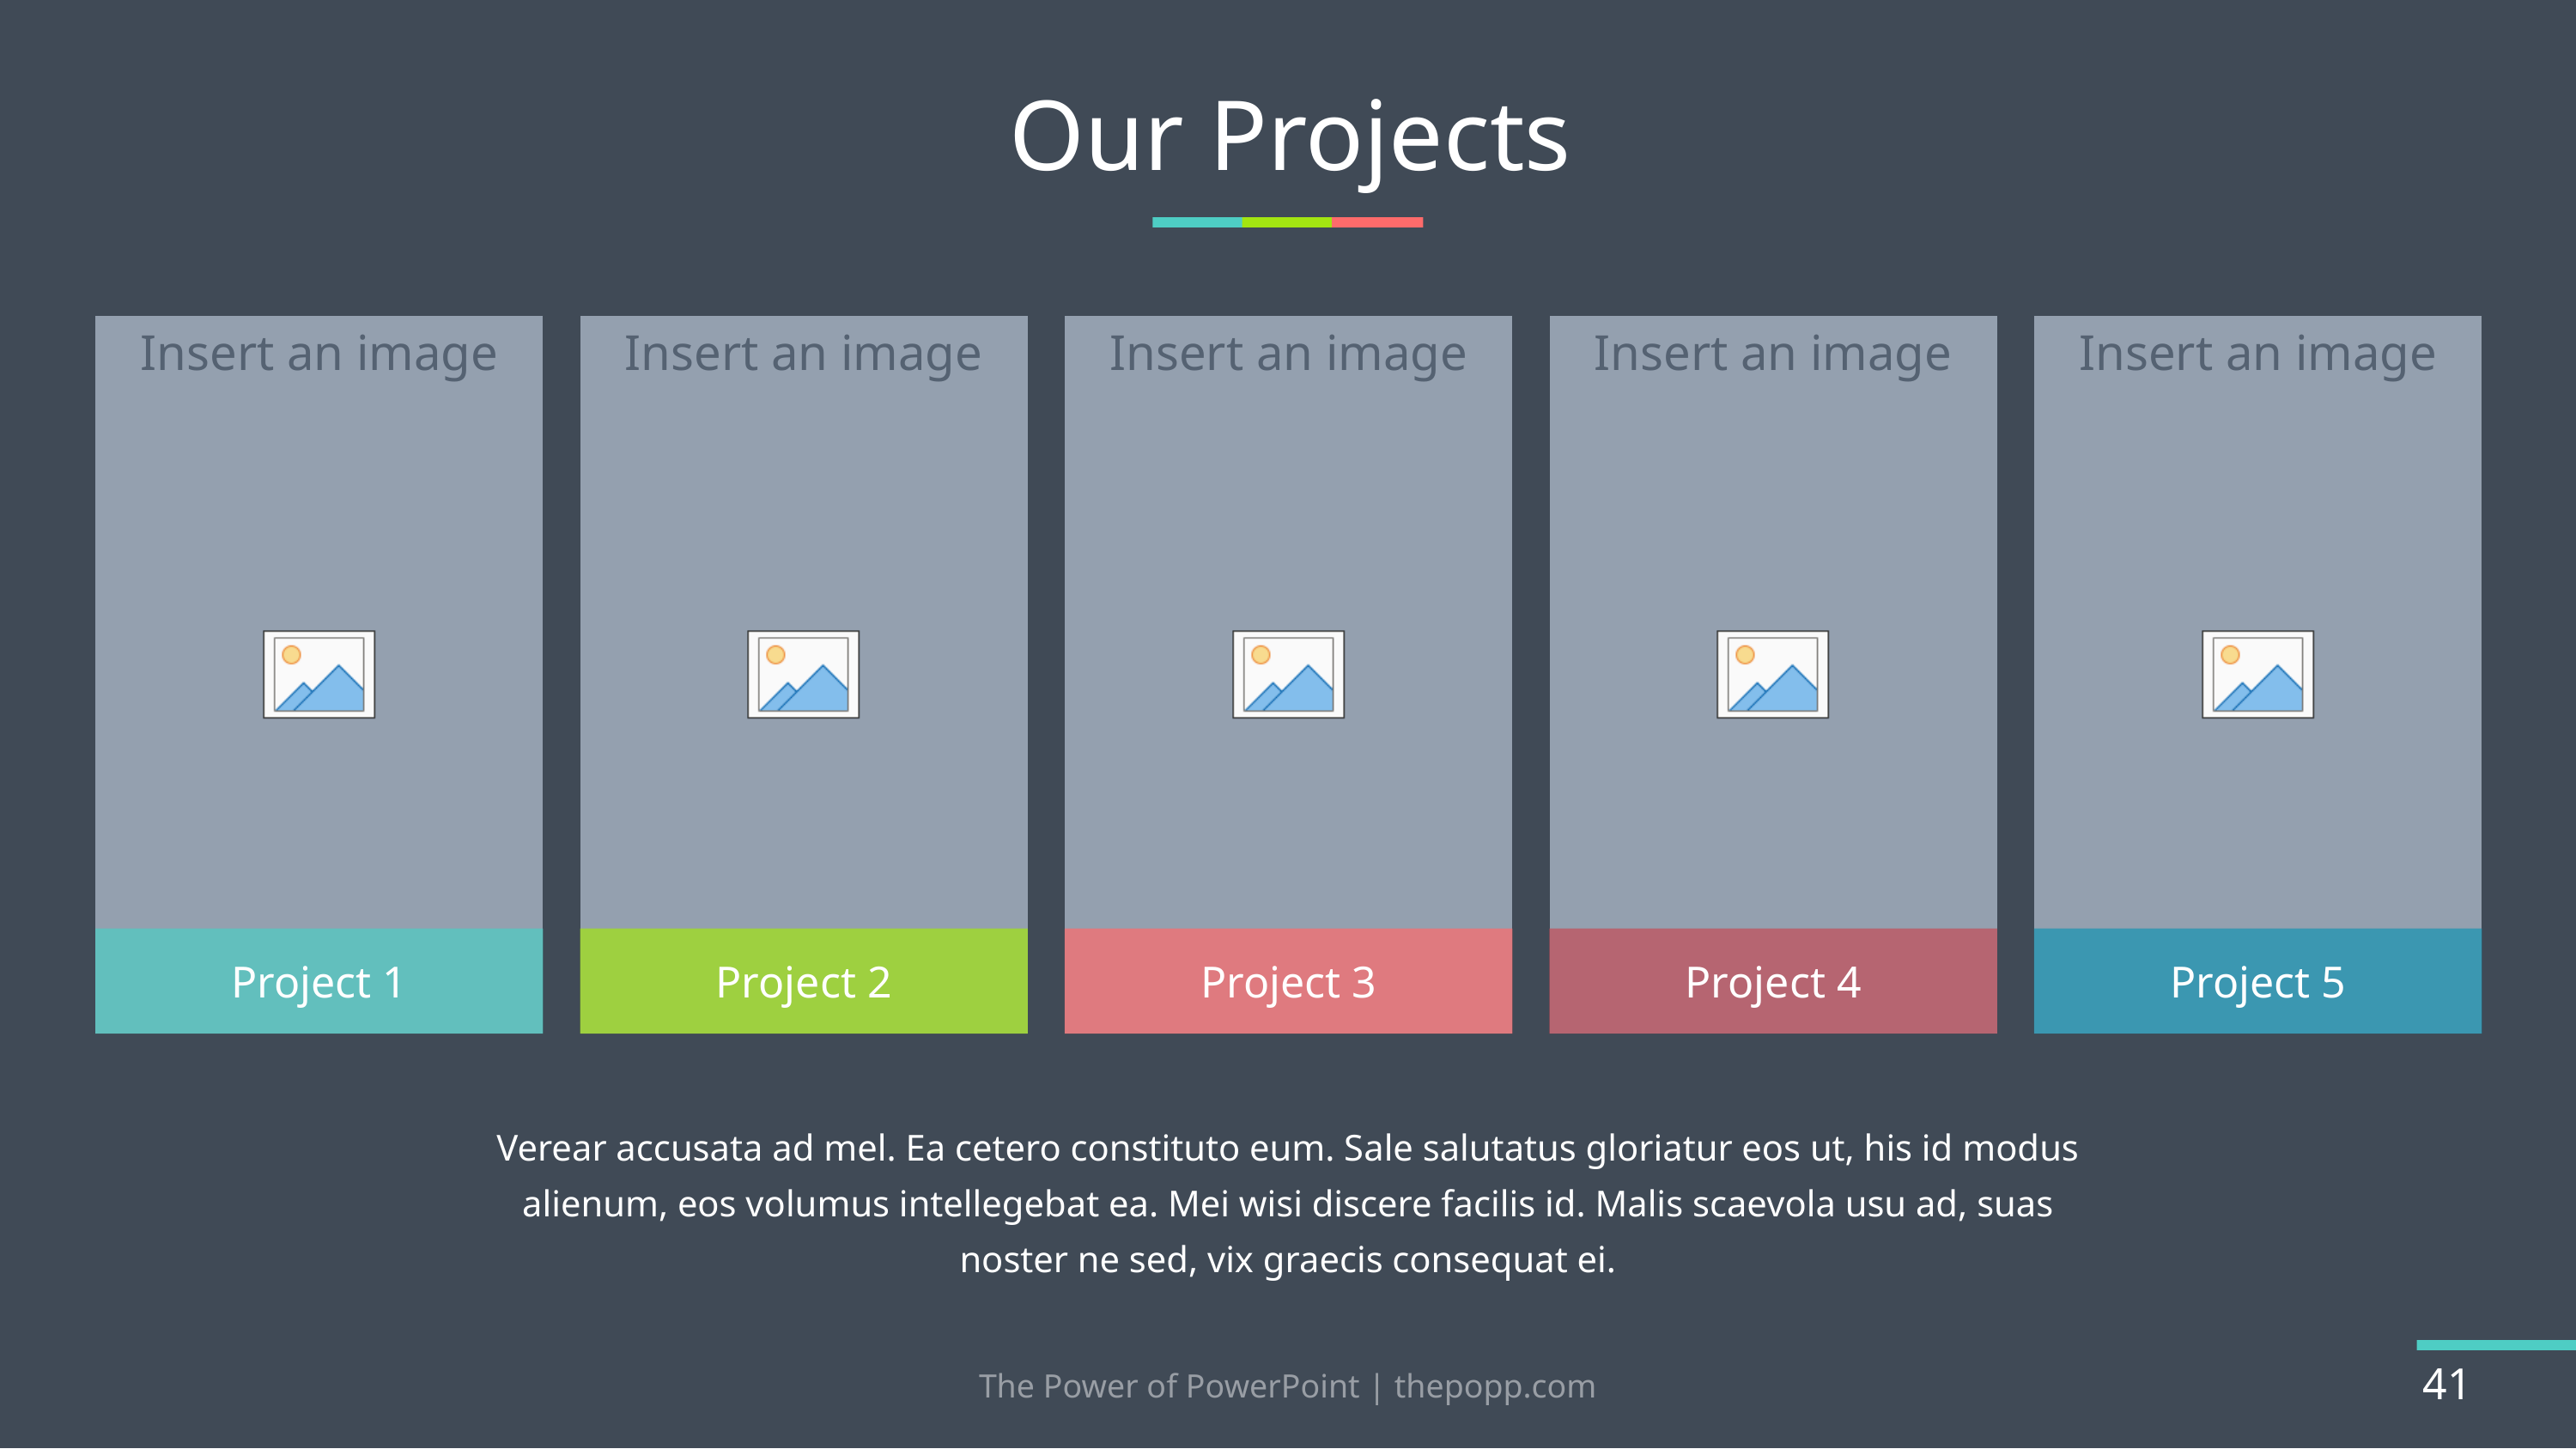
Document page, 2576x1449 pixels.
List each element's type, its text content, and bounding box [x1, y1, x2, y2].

picture [2033, 316, 2482, 1034]
slide_number 41 [2409, 1351, 2576, 1421]
picture [580, 316, 1028, 1034]
picture [94, 316, 544, 1034]
picture [1549, 316, 1997, 1034]
title Our Projects [69, 49, 2512, 230]
footer The Power of PowerPoint | thepopp.com [853, 1349, 1723, 1427]
picture [1064, 316, 1513, 1034]
list Verear accusata ad mel. Ea cetero constituto eum. Sale salutatus gloriatur eos ut, his id modus alienum, eos volumus intellegebat ea. Mei wisi discere facilis id. Malis scaevola usu ad, suas noster ne sed, vix graecis consequat ei. [450, 1088, 2126, 1304]
